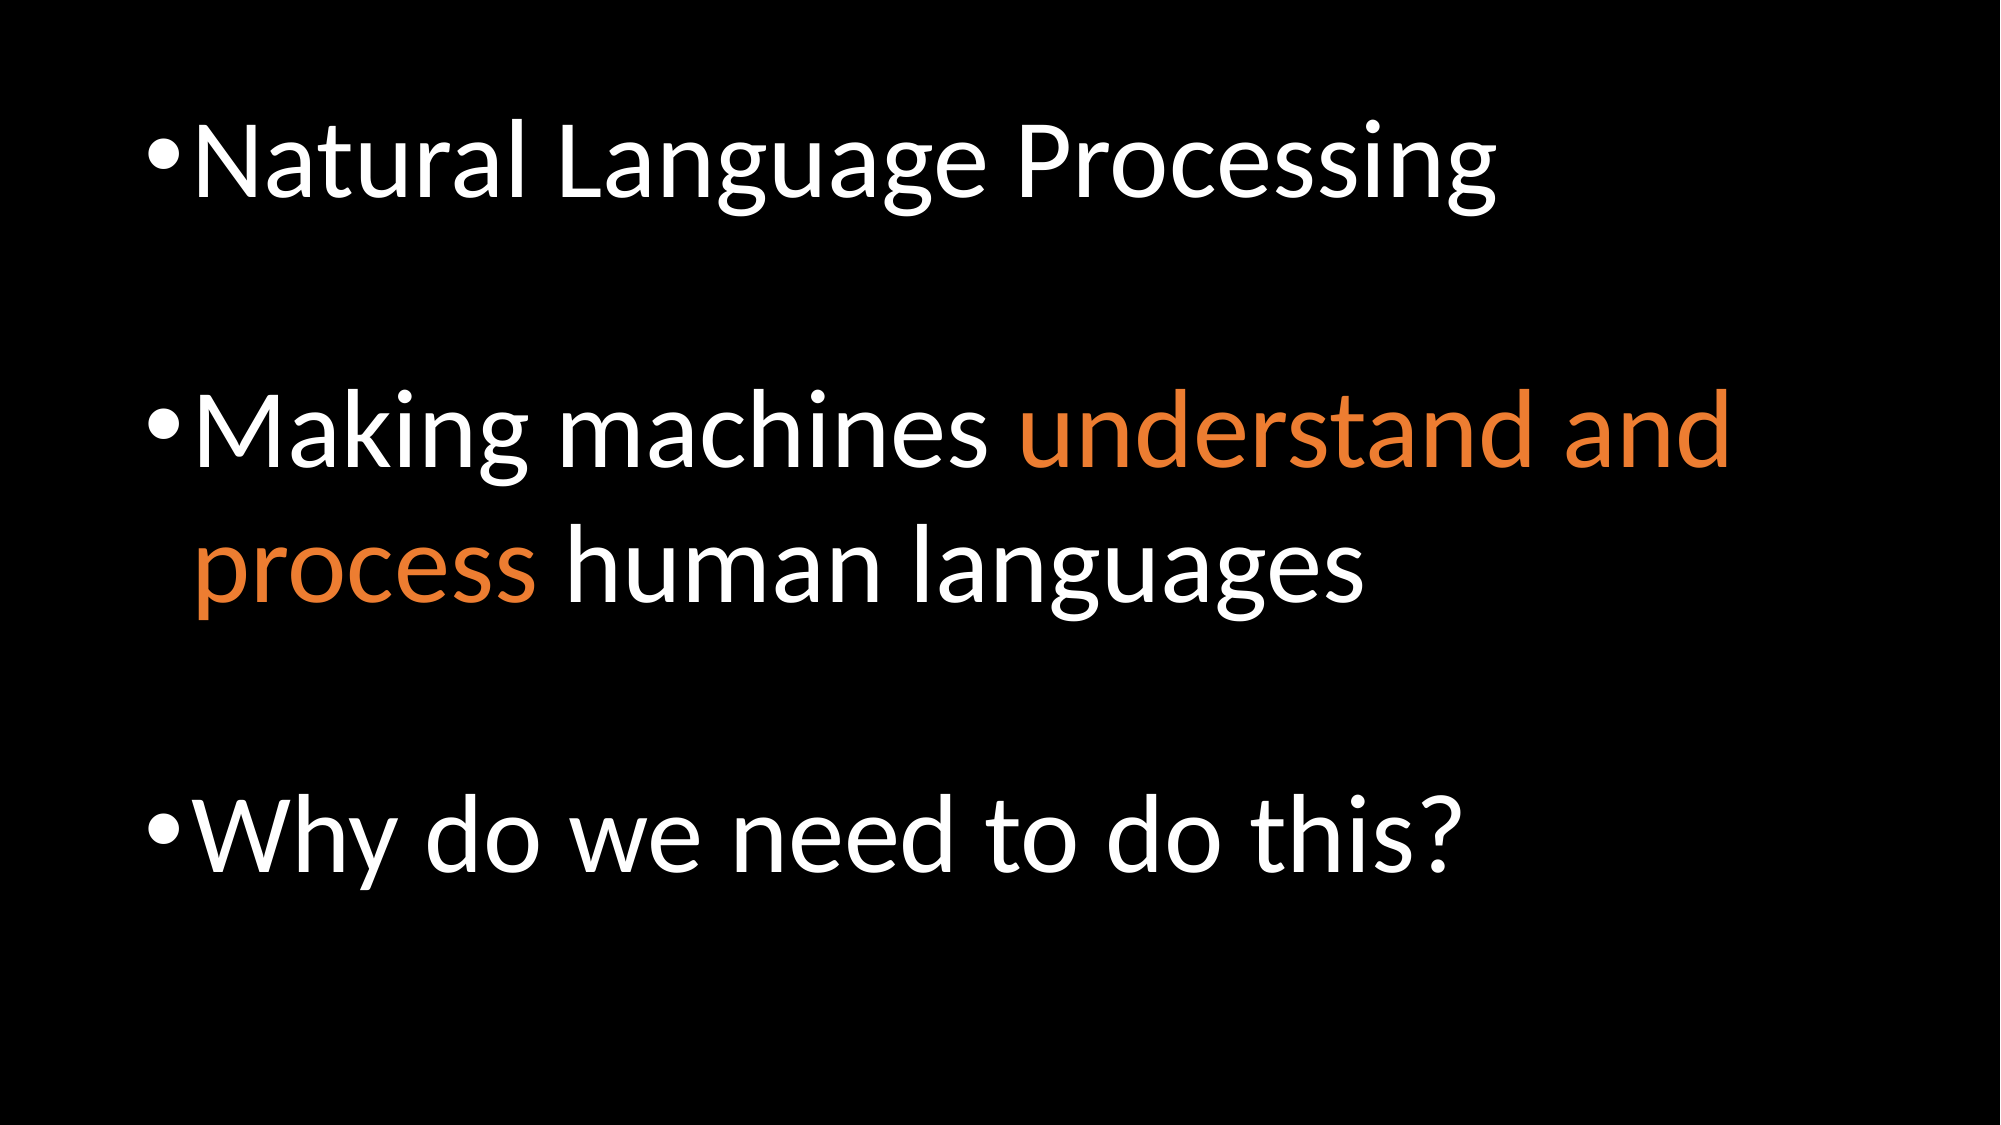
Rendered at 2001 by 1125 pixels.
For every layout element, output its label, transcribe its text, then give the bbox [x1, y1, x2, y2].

text_box Natural Language Processing Making machines understand and process human languages Why do we need to do this? [129, 77, 1897, 903]
